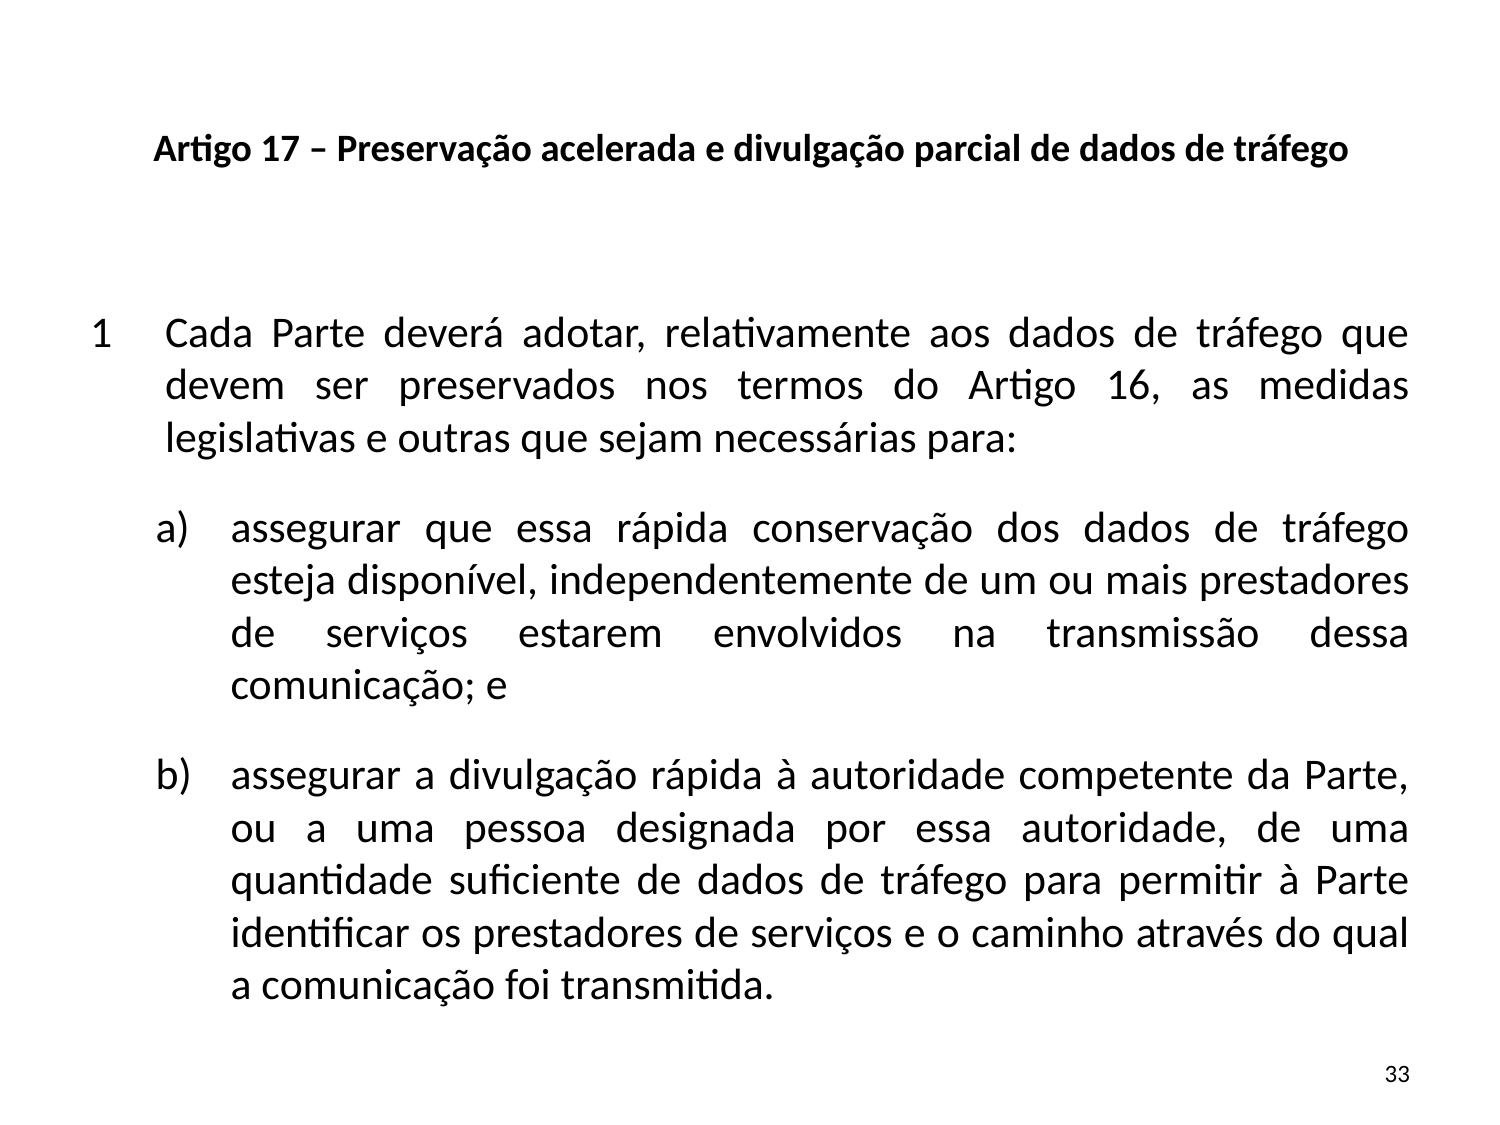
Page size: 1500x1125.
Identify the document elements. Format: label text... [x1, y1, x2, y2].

slide_number 33 [1074, 1042, 1425, 1103]
title Artigo 17 – Preservação acelerada e divulgação parcial de dados de tráfego [76, 51, 1428, 240]
list Cada Parte deverá adotar, relativamente aos dados de tráfego que devem ser preservados nos termos do Artigo 16, as medidas legislativas e outras que sejam necessárias para: assegurar que essa rápida conservação dos dados de tráfego esteja disponível, independentemente de um ou mais prestadores de serviços estarem envolvidos na transmissão dessa comunicação; e assegurar a divulgação rápida à autoridade competente da Parte, ou a uma pessoa designada por essa autoridade, de uma quantidade suficiente de dados de tráfego para permitir à Parte identificar os prestadores de serviços e o caminho através do qual a comunicação foi transmitida. [74, 295, 1426, 1053]
